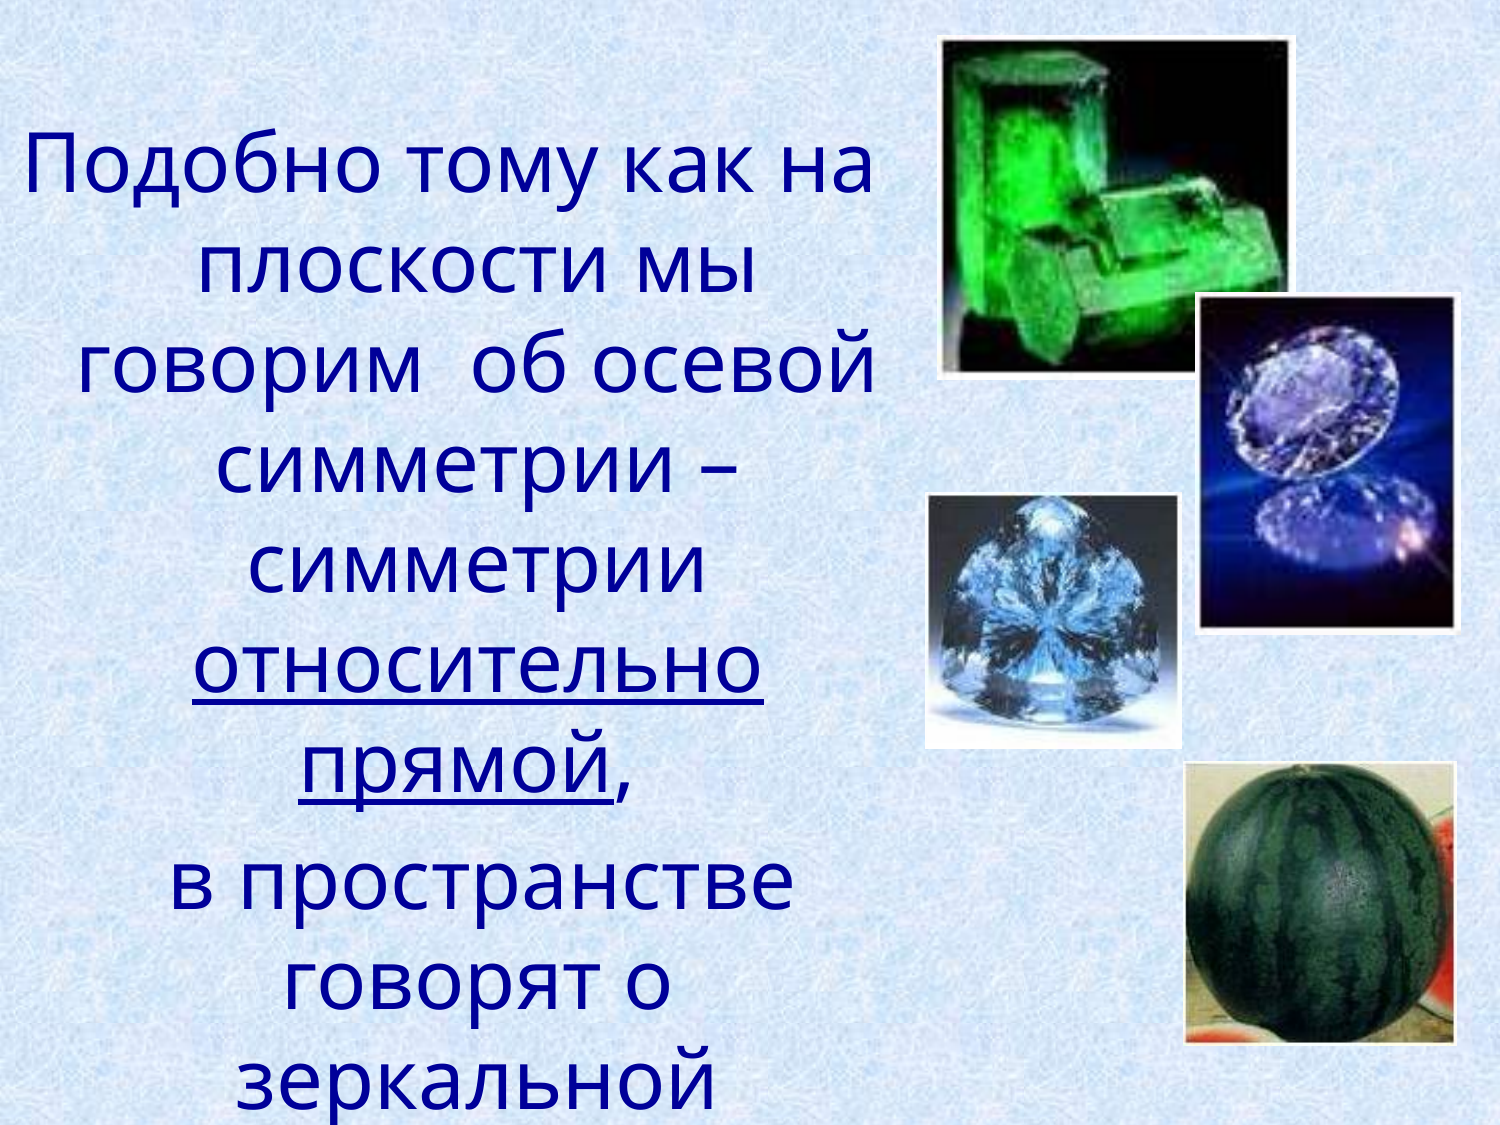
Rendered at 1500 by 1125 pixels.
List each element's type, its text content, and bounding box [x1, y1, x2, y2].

picture [0, 0, 1500, 1125]
list Подобно тому как на плоскости мы говорим об осевой симметрии – симметрии относительно прямой, в пространстве говорят о зеркальной симметрии – симметрии относительно плоскости [0, 101, 900, 1036]
